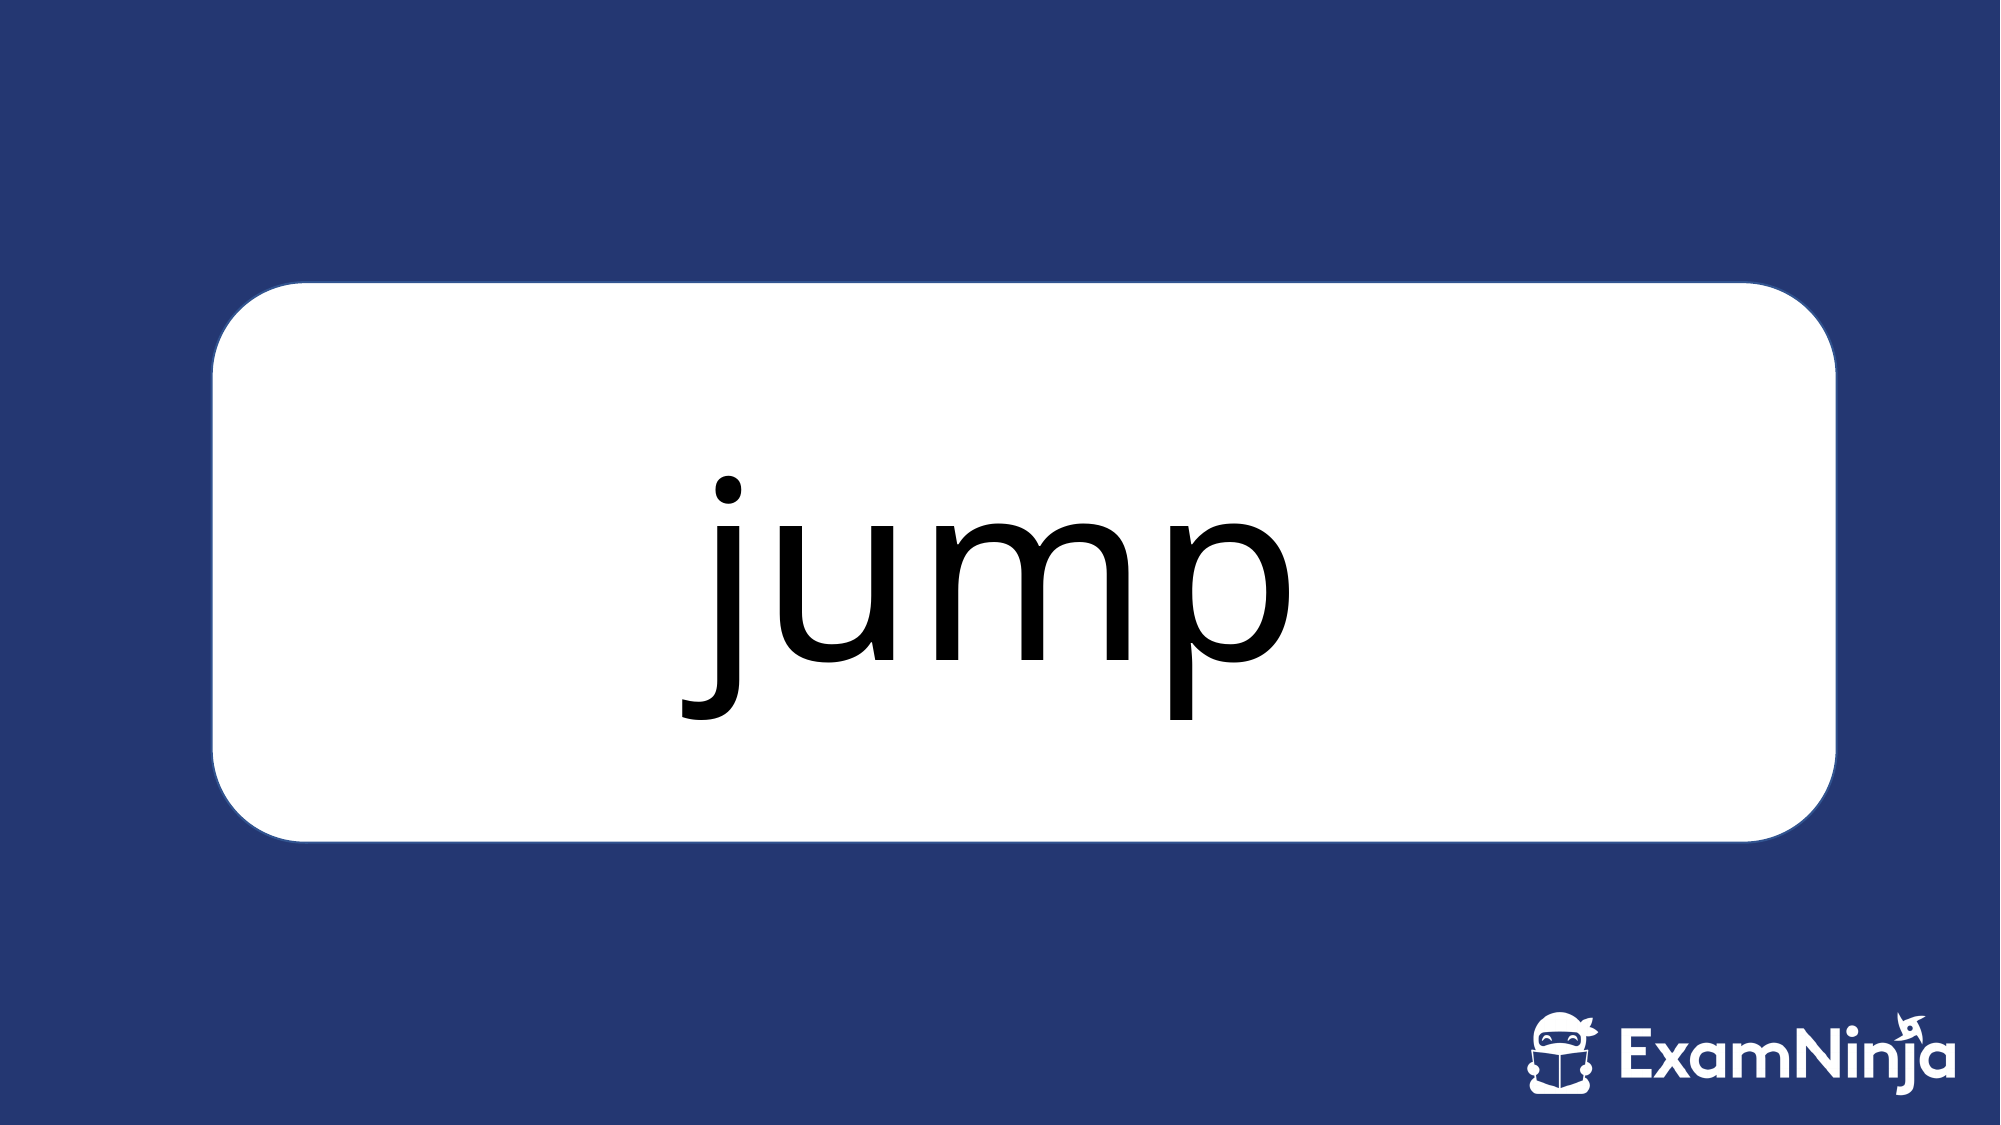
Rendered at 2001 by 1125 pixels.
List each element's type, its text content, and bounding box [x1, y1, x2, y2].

picture [1501, 1003, 1979, 1102]
text_box [210, 719, 1838, 844]
text_box [210, 281, 1838, 403]
text_box jump [143, 403, 1857, 719]
